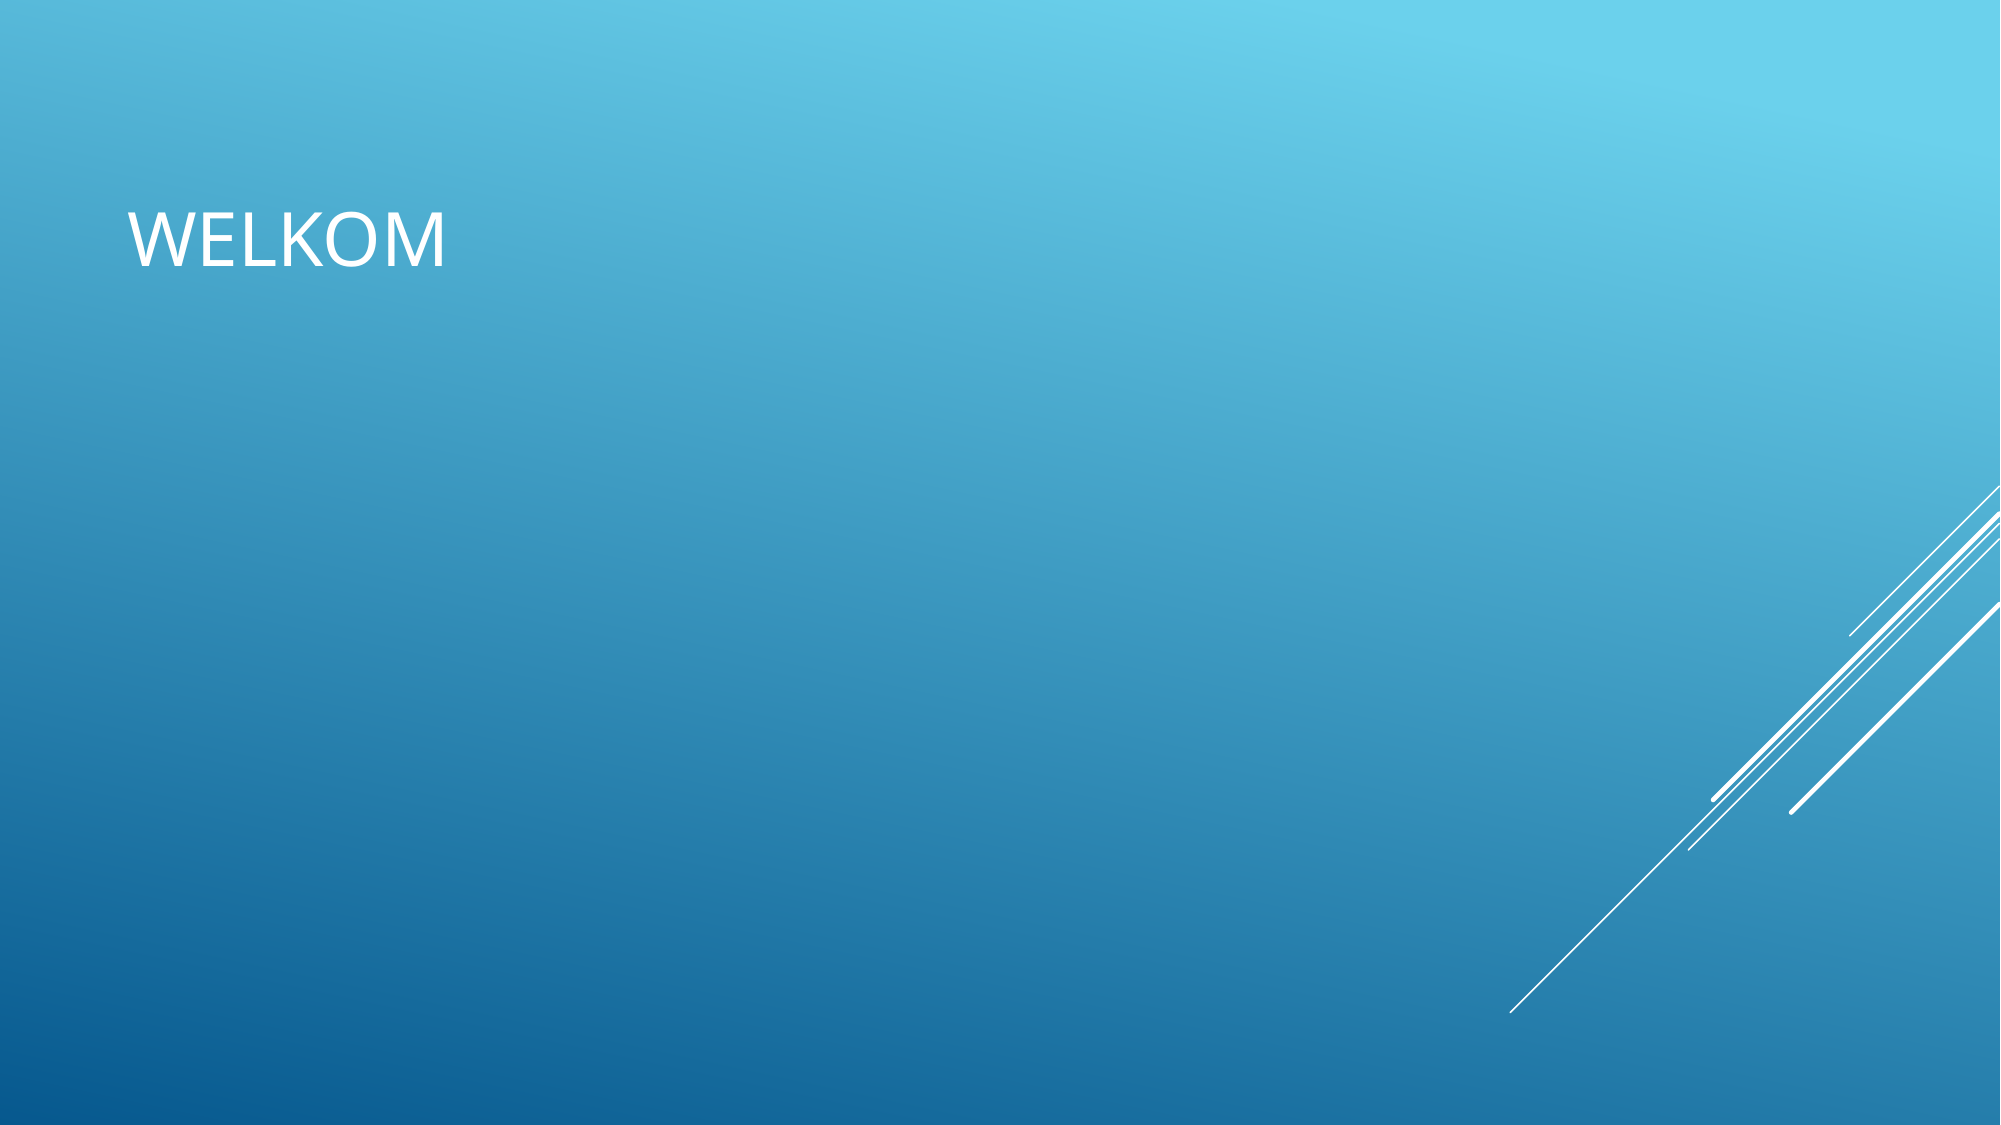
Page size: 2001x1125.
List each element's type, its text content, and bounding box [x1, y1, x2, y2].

title welkom [112, 112, 1513, 360]
